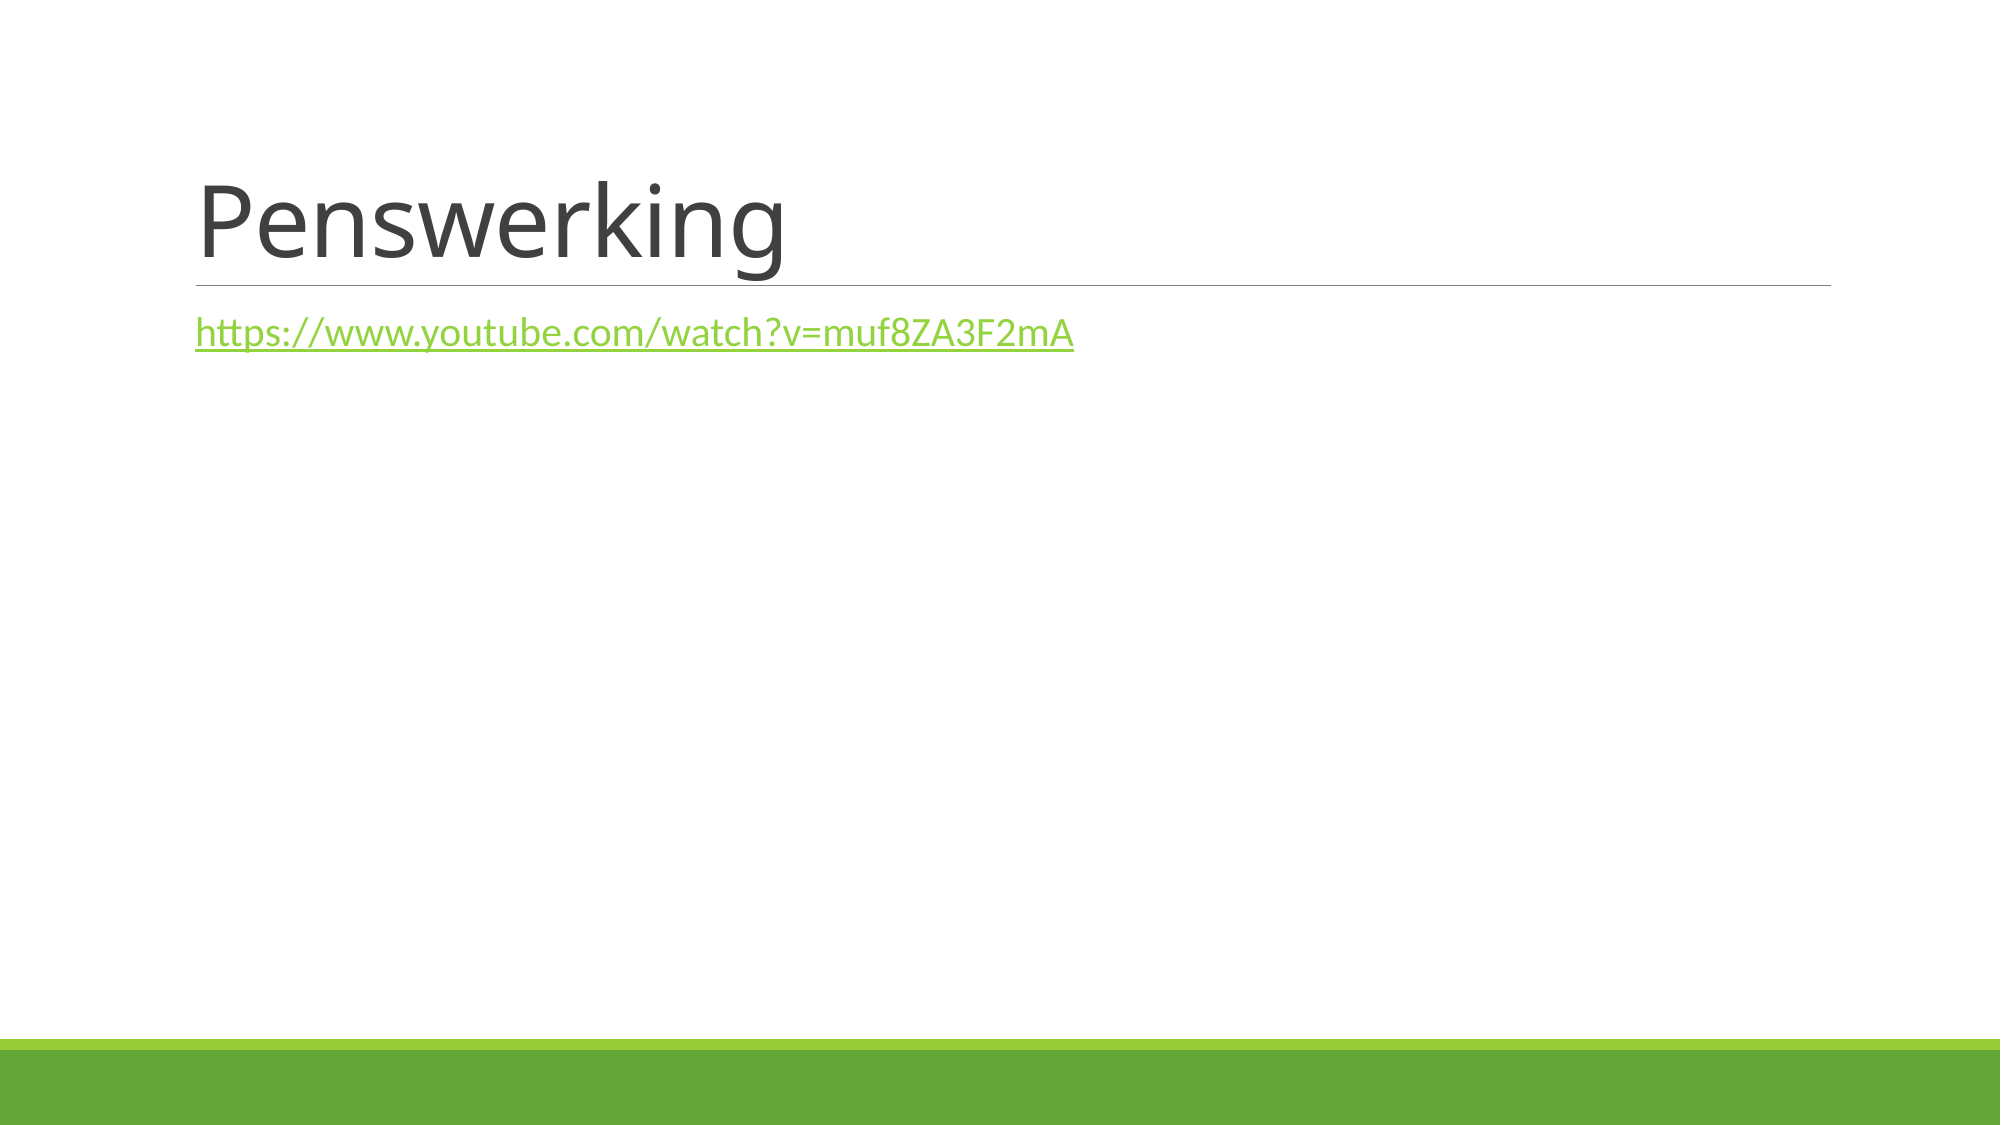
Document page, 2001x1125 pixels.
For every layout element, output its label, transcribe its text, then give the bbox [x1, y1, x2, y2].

list https://www.youtube.com/watch?v=muf8ZA3F2mA [180, 302, 1830, 963]
title Penswerking [180, 47, 1830, 285]
